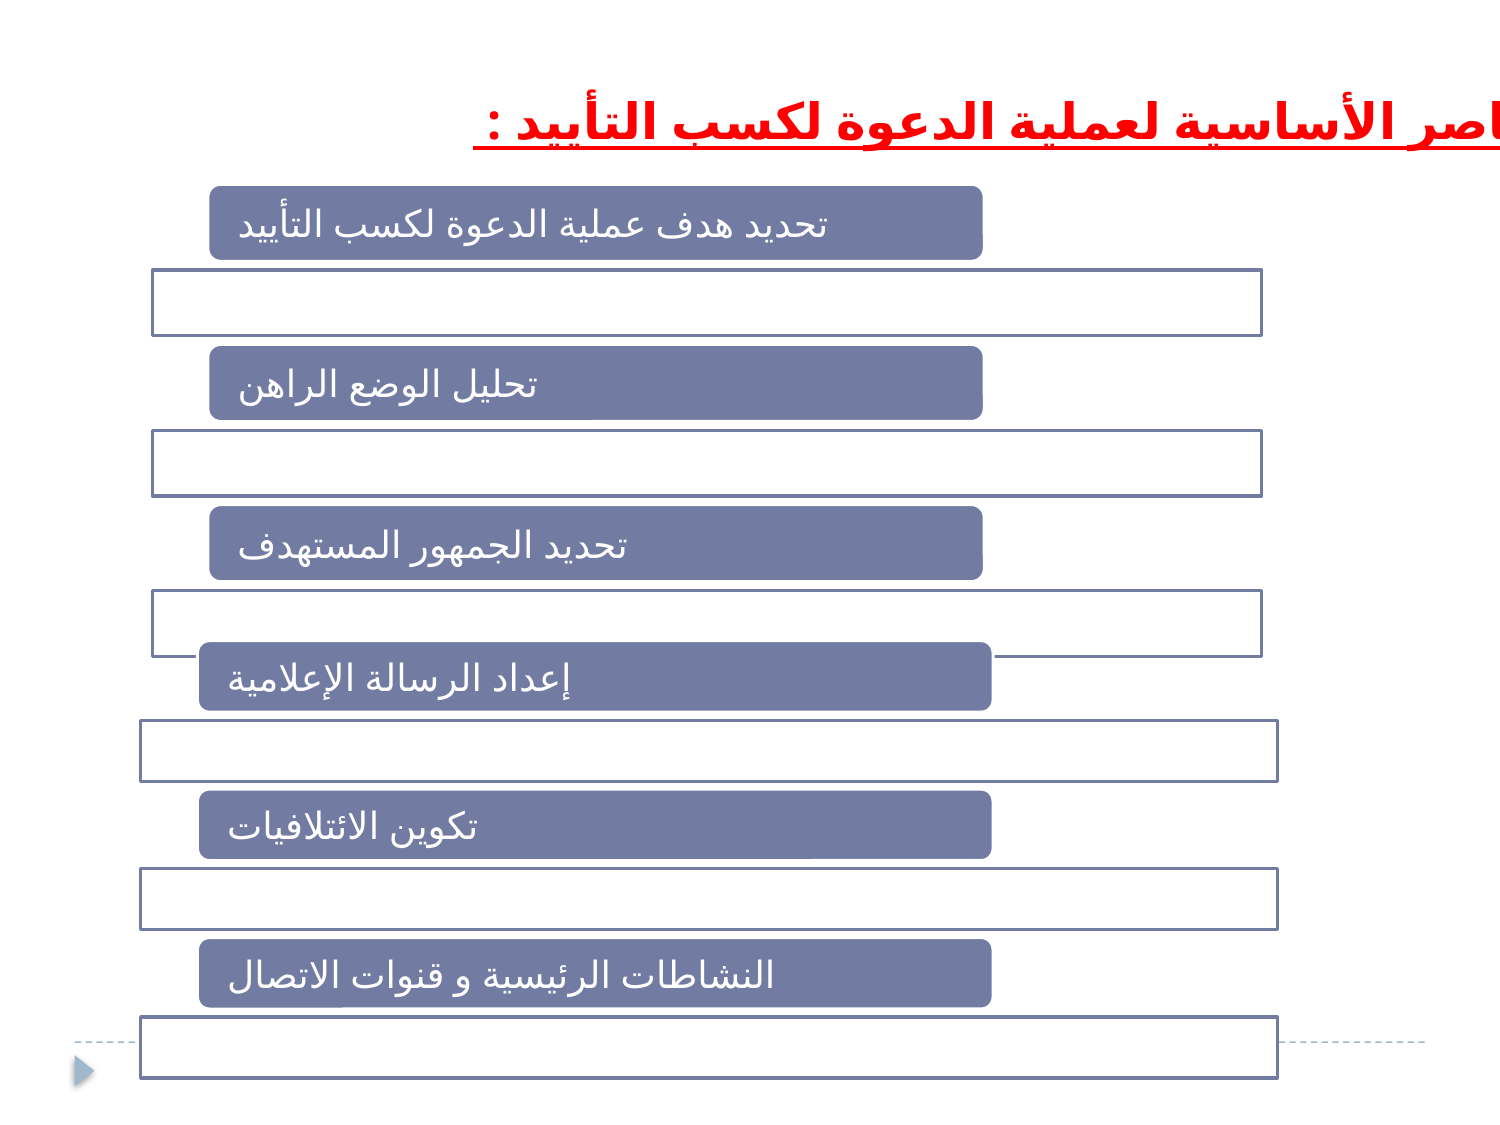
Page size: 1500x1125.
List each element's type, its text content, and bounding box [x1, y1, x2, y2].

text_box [140, 632, 1278, 1079]
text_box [152, 175, 1262, 632]
text_box العناصر الأساسية لعملية الدعوة لكسب التأييد : [458, 81, 1500, 337]
